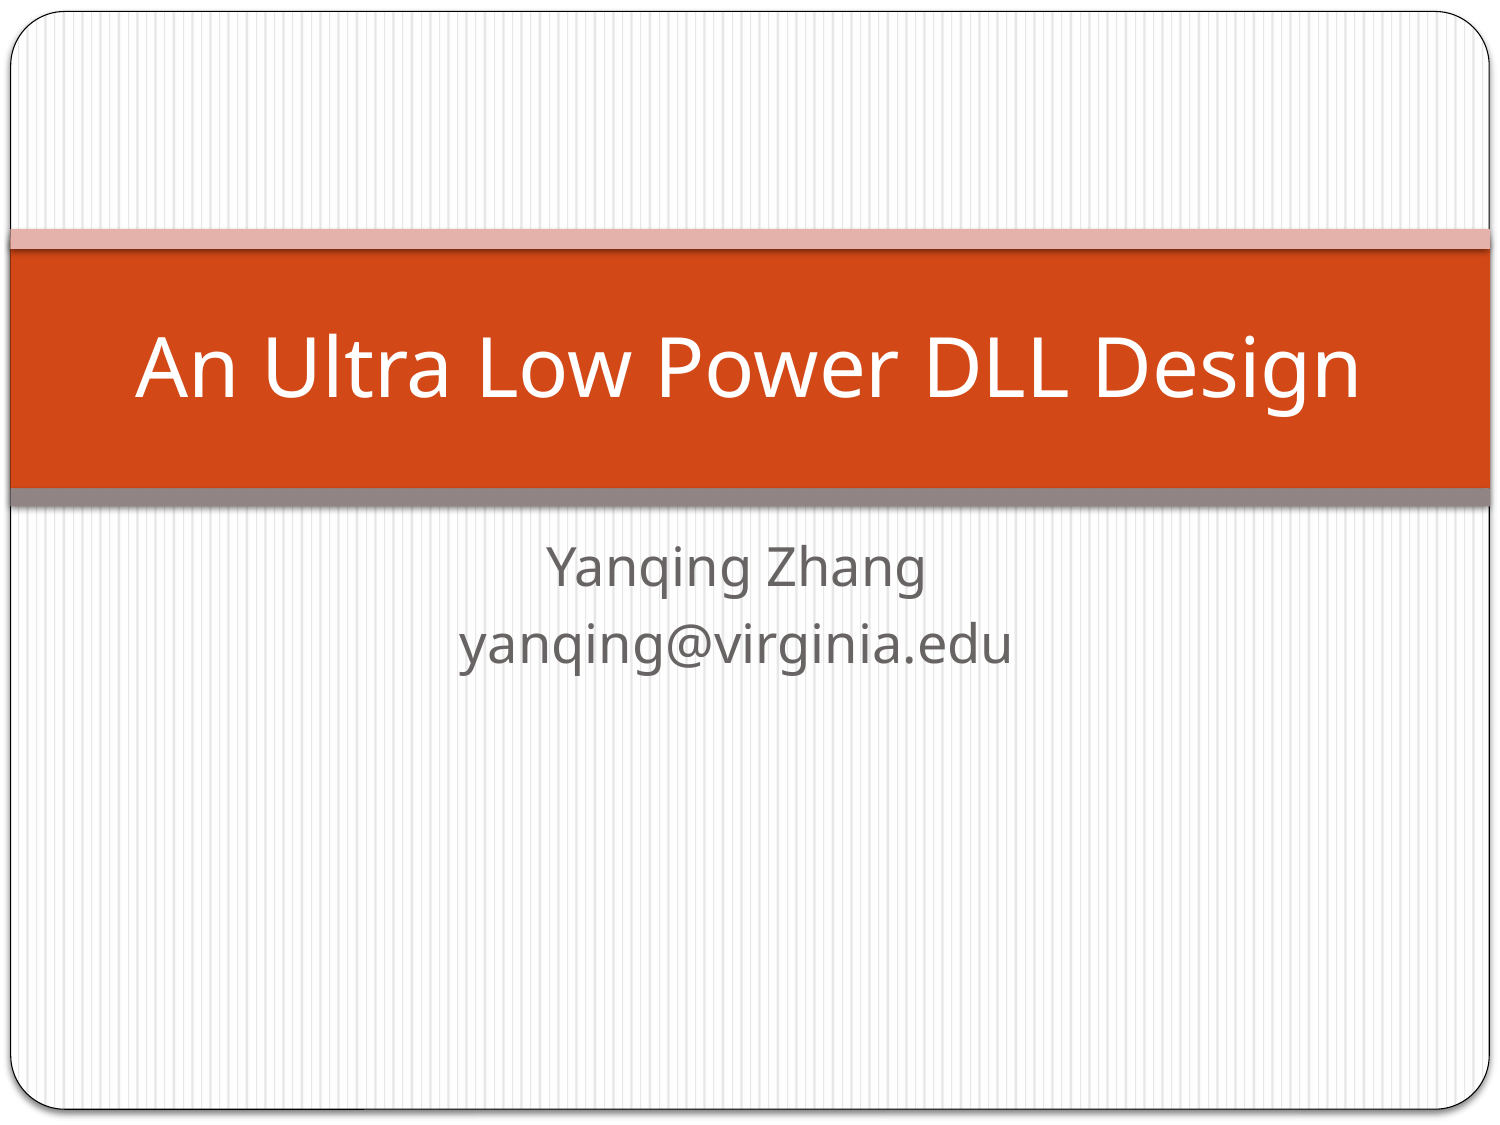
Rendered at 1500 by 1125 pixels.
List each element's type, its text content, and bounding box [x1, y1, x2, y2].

title An Ultra Low Power DLL Design [75, 247, 1425, 489]
subtitle Yanqing Zhang yanqing@virginia.edu [212, 525, 1263, 788]
